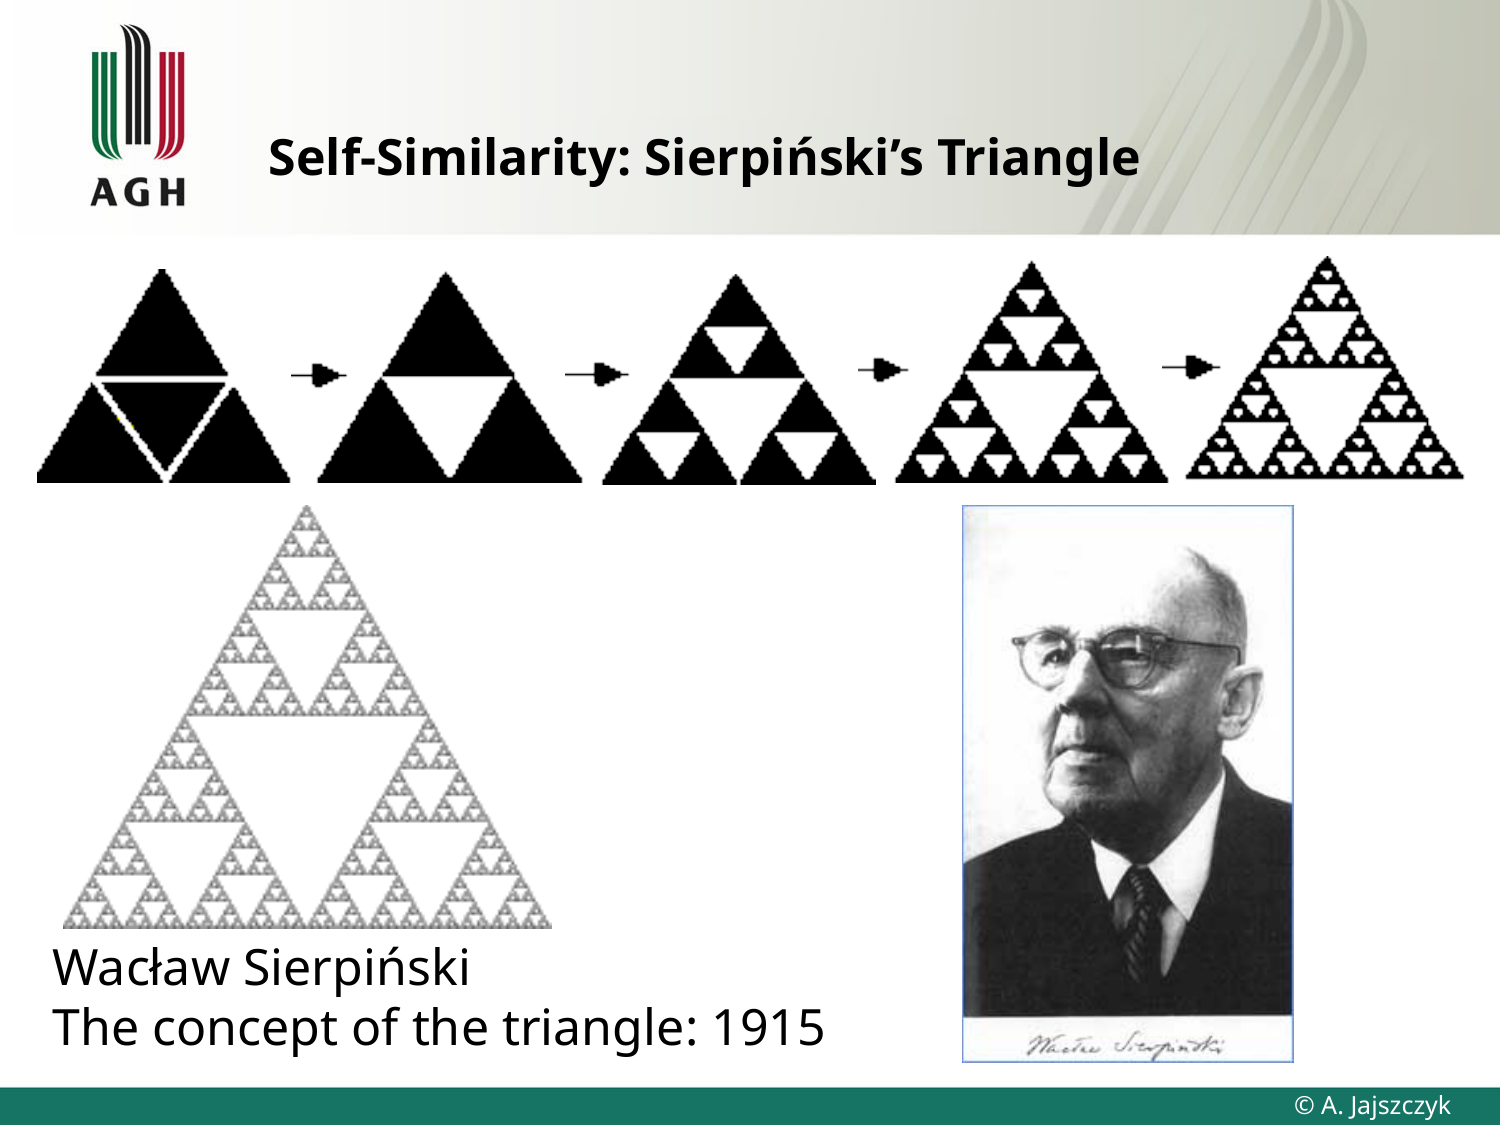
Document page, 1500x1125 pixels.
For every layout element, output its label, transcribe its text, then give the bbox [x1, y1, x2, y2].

text_box Wacław Sierpiński The concept of the triangle: 1915 [37, 928, 946, 1063]
title Self-Similarity: Sierpiński’s Triangle [253, 78, 1425, 233]
picture [0, 0, 1500, 1125]
